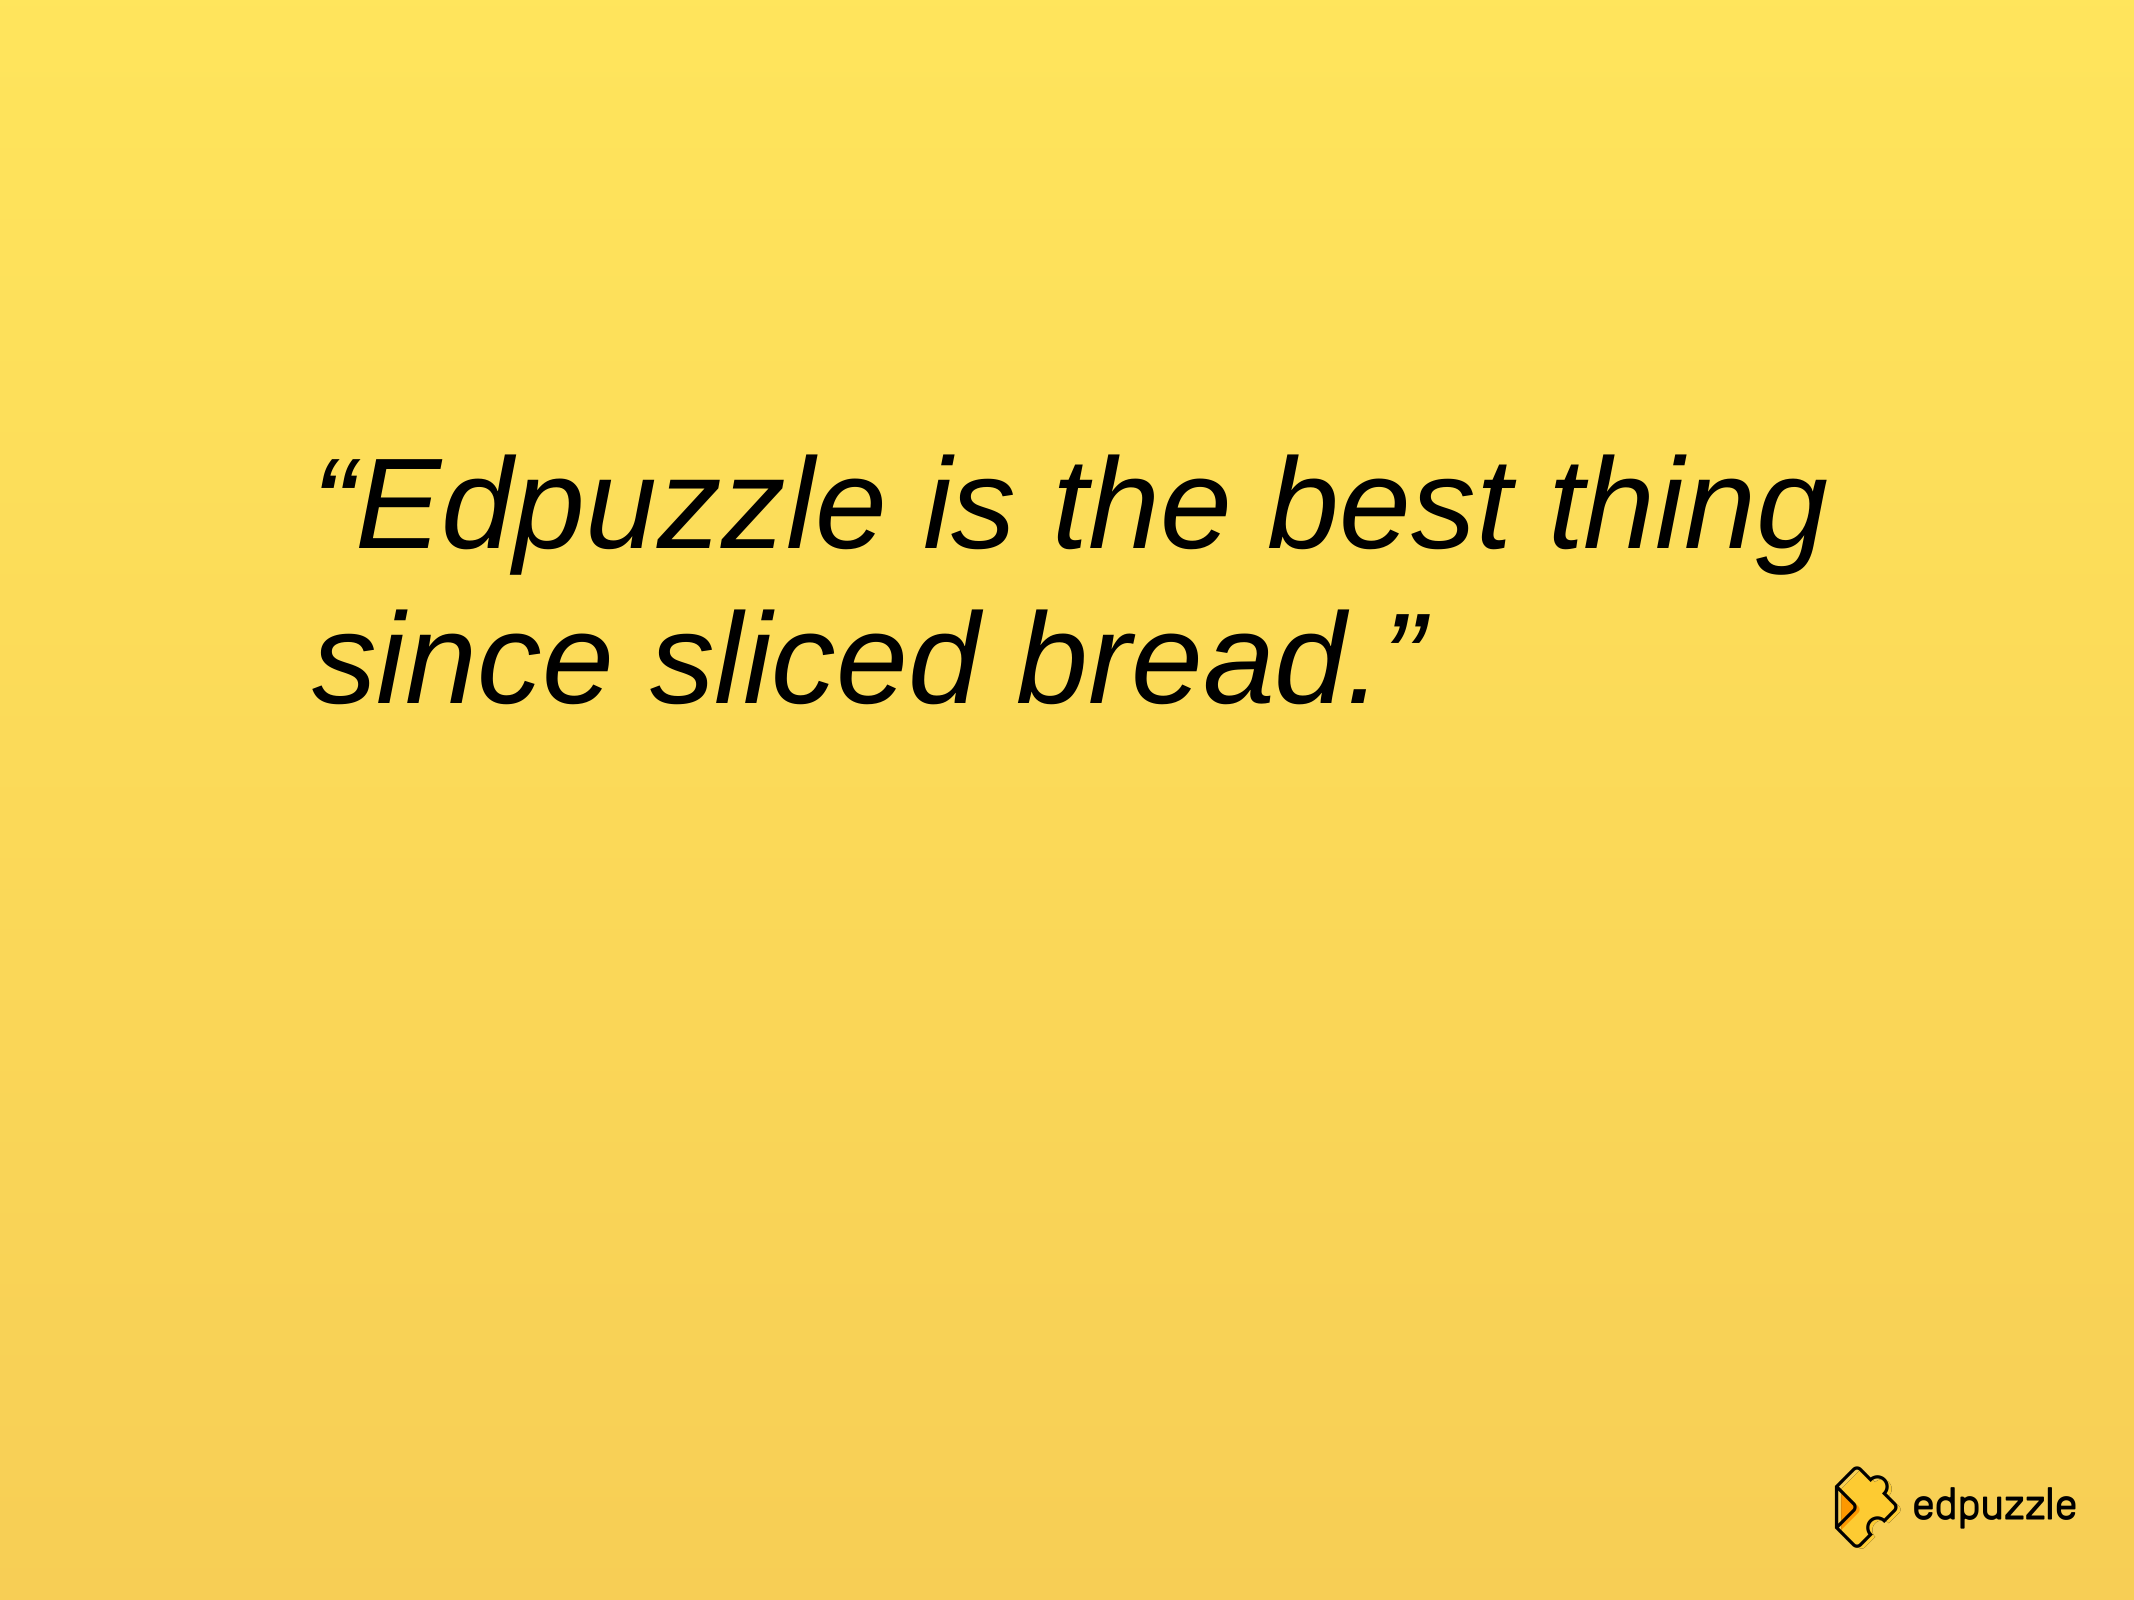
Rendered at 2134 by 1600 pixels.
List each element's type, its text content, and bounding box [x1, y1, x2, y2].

text_box “Edpuzzle is the best thing since sliced bread.” [304, 411, 1845, 739]
picture [1790, 1432, 2121, 1581]
text_box [0, 0, 2134, 1600]
